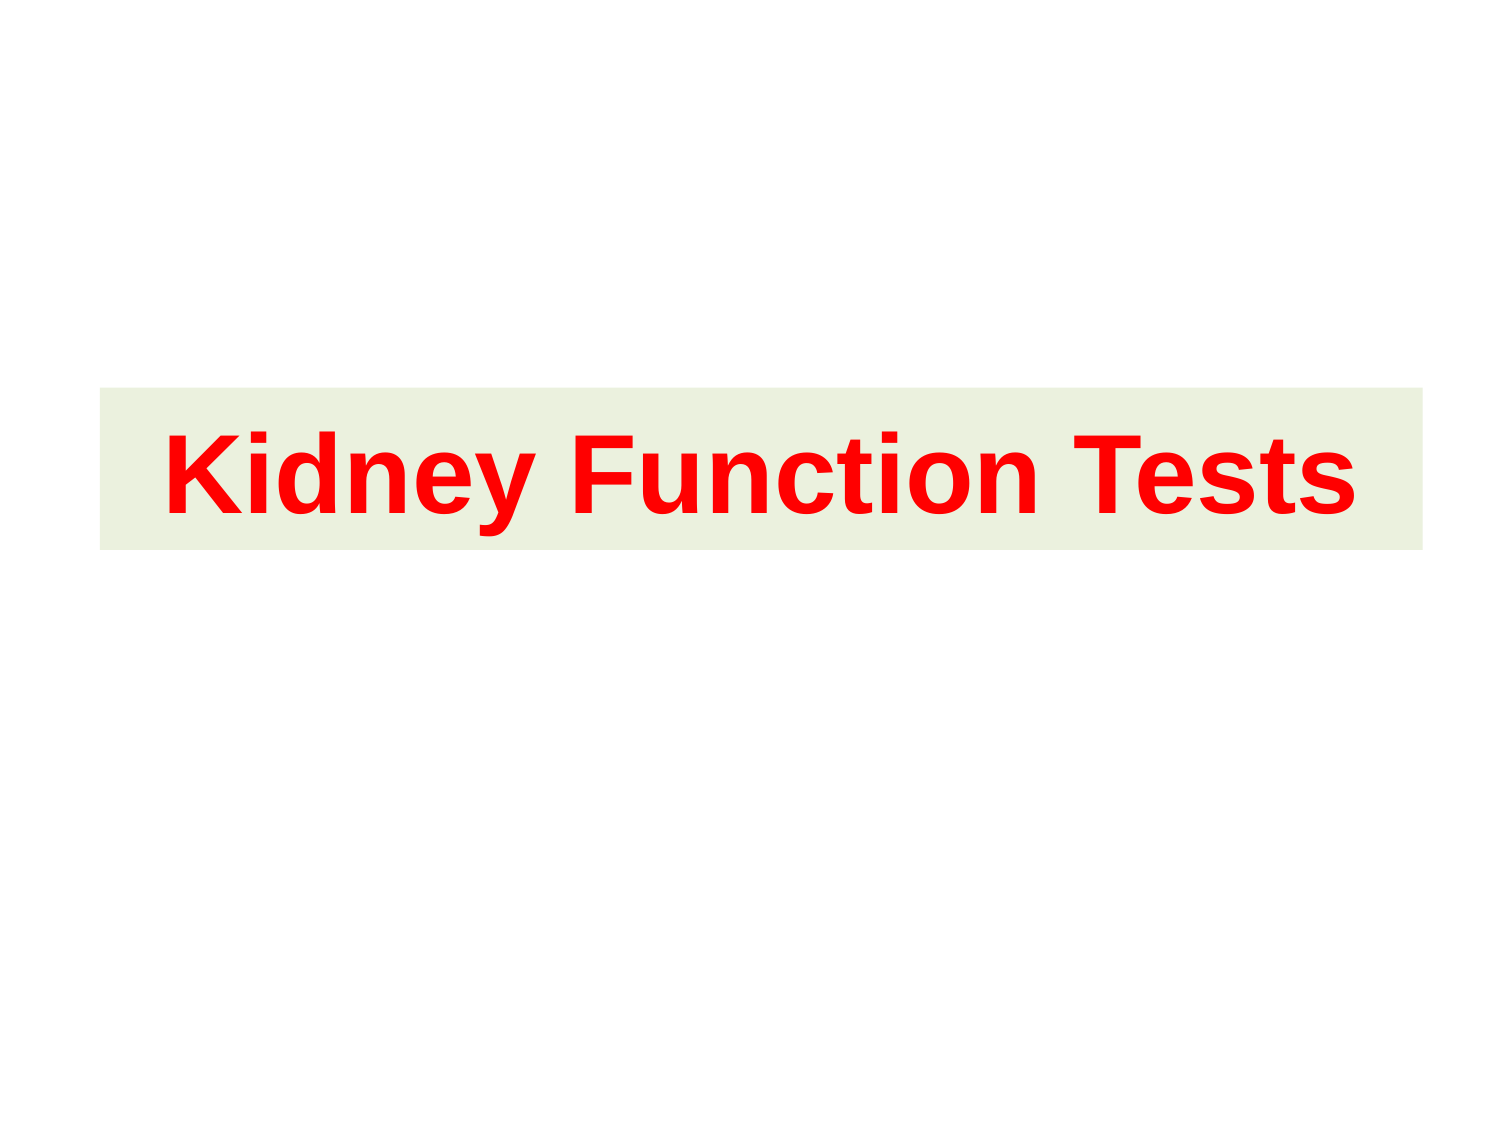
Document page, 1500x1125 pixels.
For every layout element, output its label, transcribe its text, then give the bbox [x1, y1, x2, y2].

title Kidney Function Tests [99, 387, 1423, 550]
